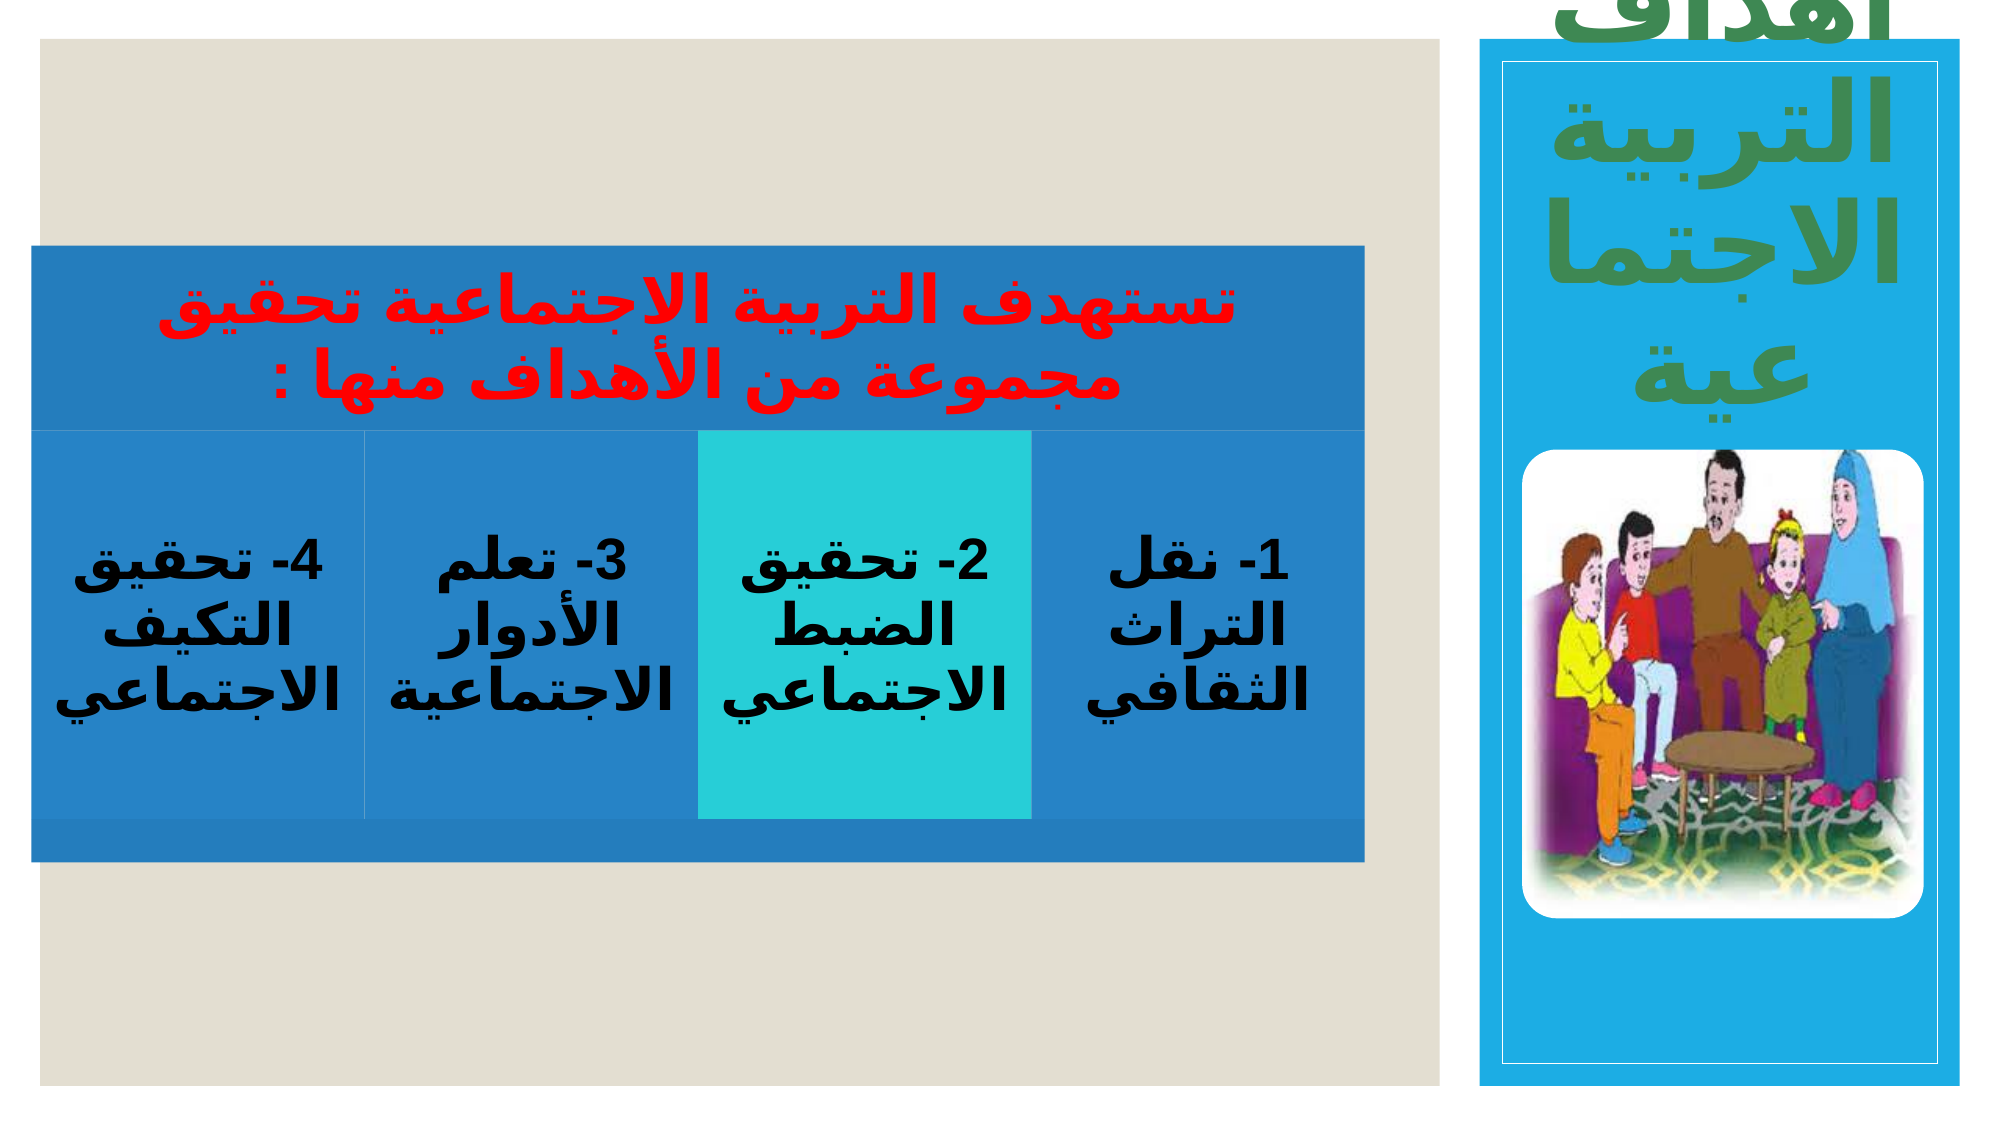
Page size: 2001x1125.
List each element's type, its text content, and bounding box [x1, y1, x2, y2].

title أهداف التربية الاجتماعية [1524, 166, 1924, 437]
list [1522, 449, 1924, 919]
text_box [31, 245, 1365, 863]
